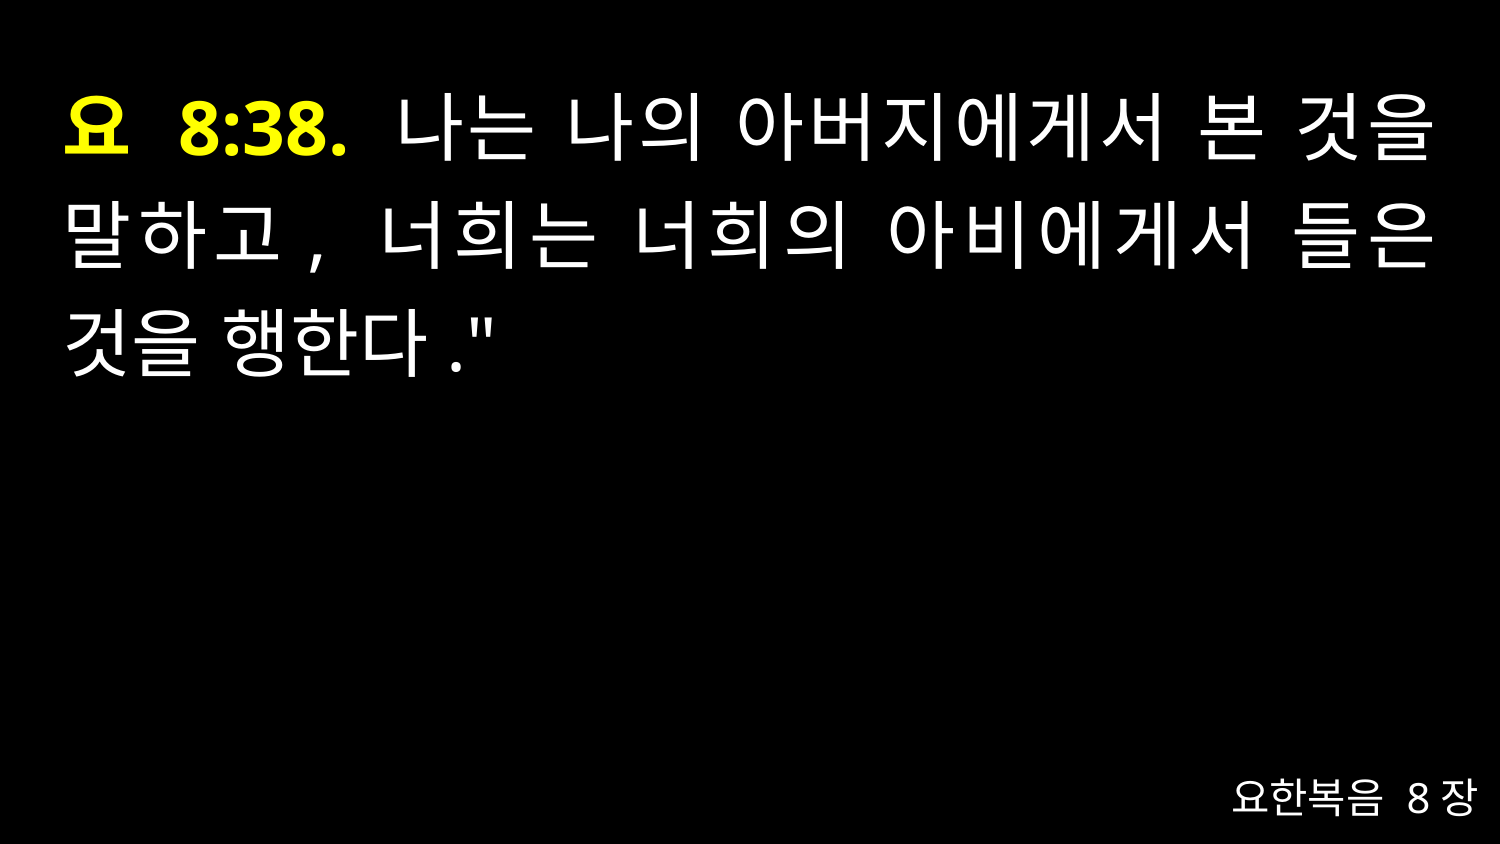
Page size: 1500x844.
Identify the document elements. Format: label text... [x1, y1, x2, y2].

subtitle 요한복음 8장 [916, 770, 1500, 844]
title 요 8:38. 나는 나의 아버지에게서 본 것을 말하고, 너희는 너희의 아비에게서 들은 것을 행한다." [0, 0, 1500, 844]
